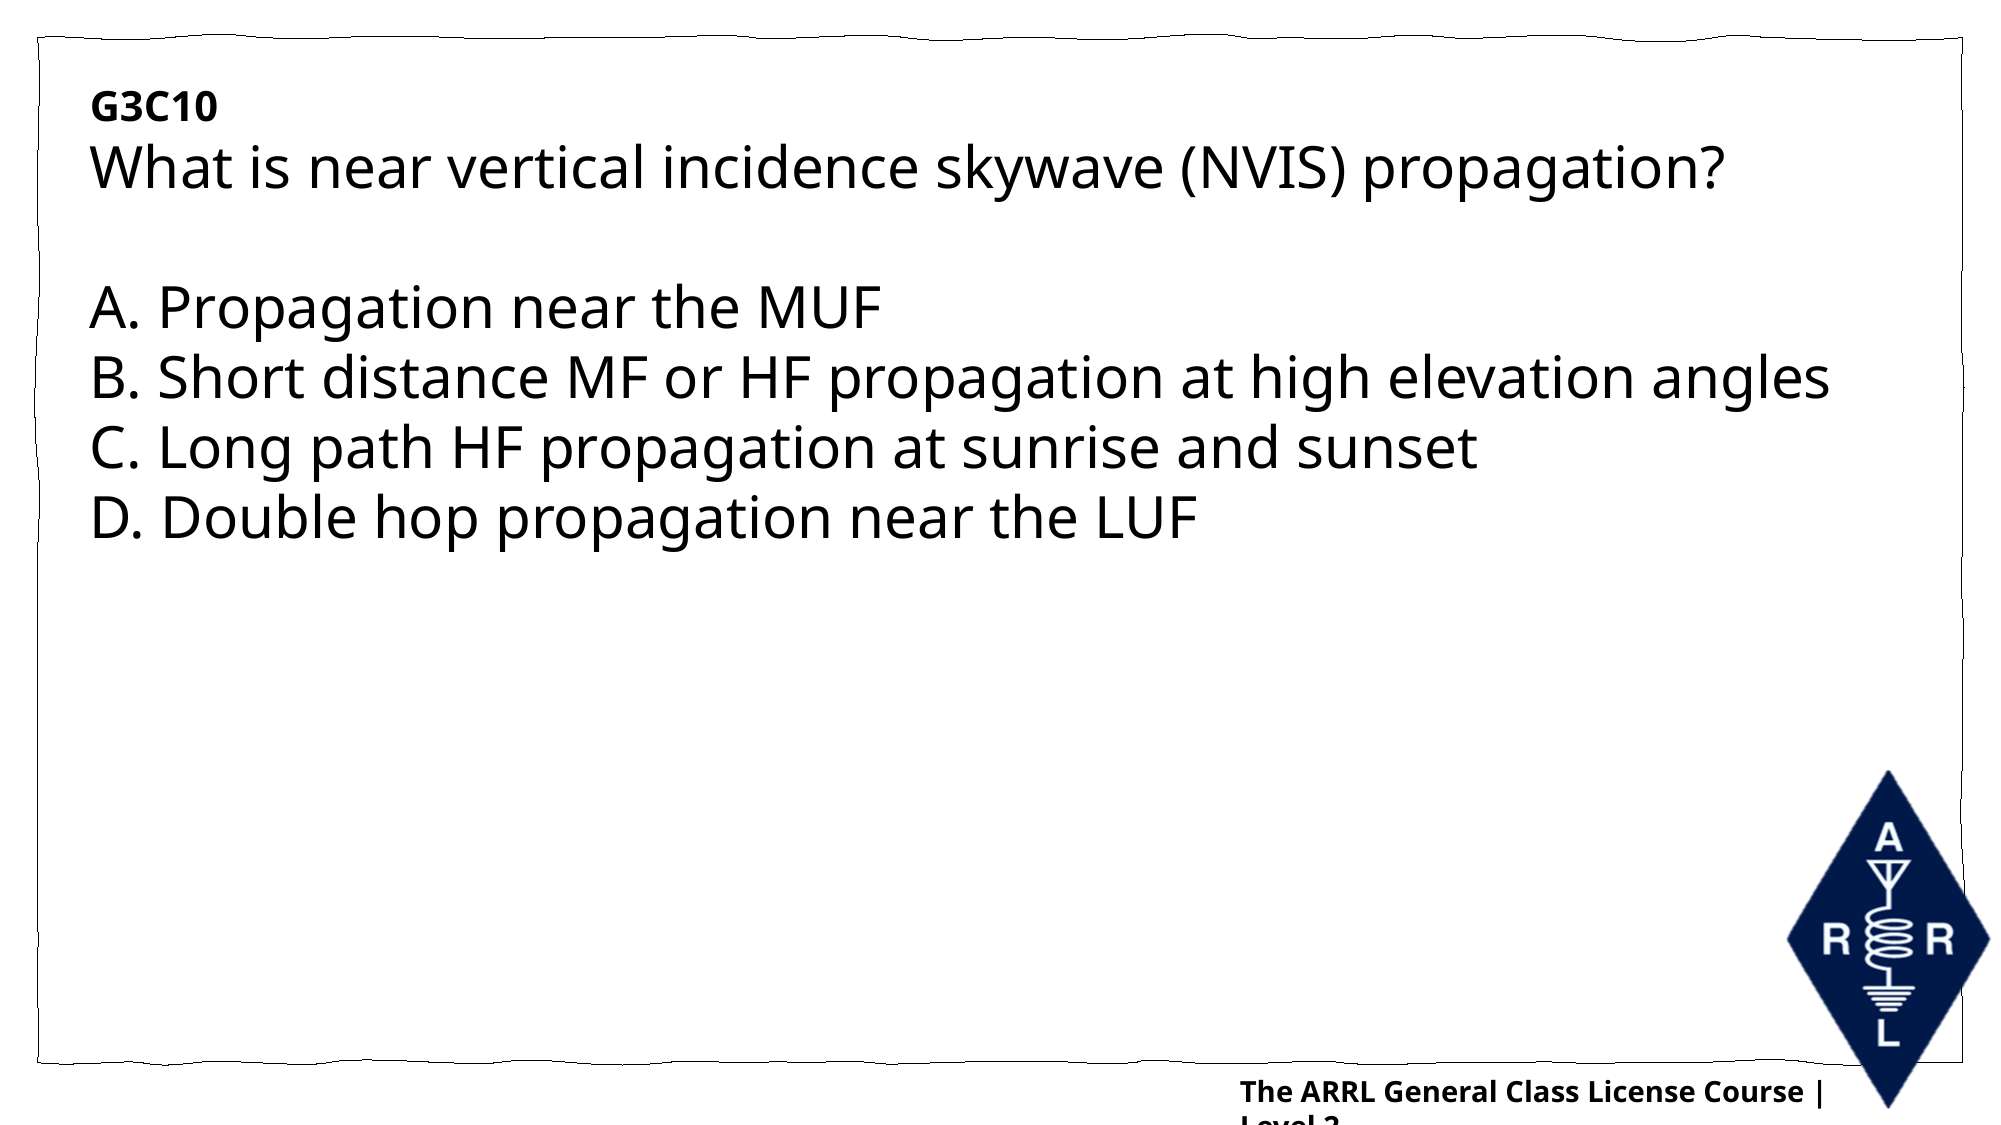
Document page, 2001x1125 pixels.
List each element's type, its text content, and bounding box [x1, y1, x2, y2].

picture [1773, 752, 1999, 1125]
text_box G3C10 What is near vertical incidence skywave (NVIS) propagation? A. Propagation near the MUF B. Short distance MF or HF propagation at high elevation angles C. Long path HF propagation at sunrise and sunset D. Double hop propagation near the LUF [75, 72, 1850, 558]
